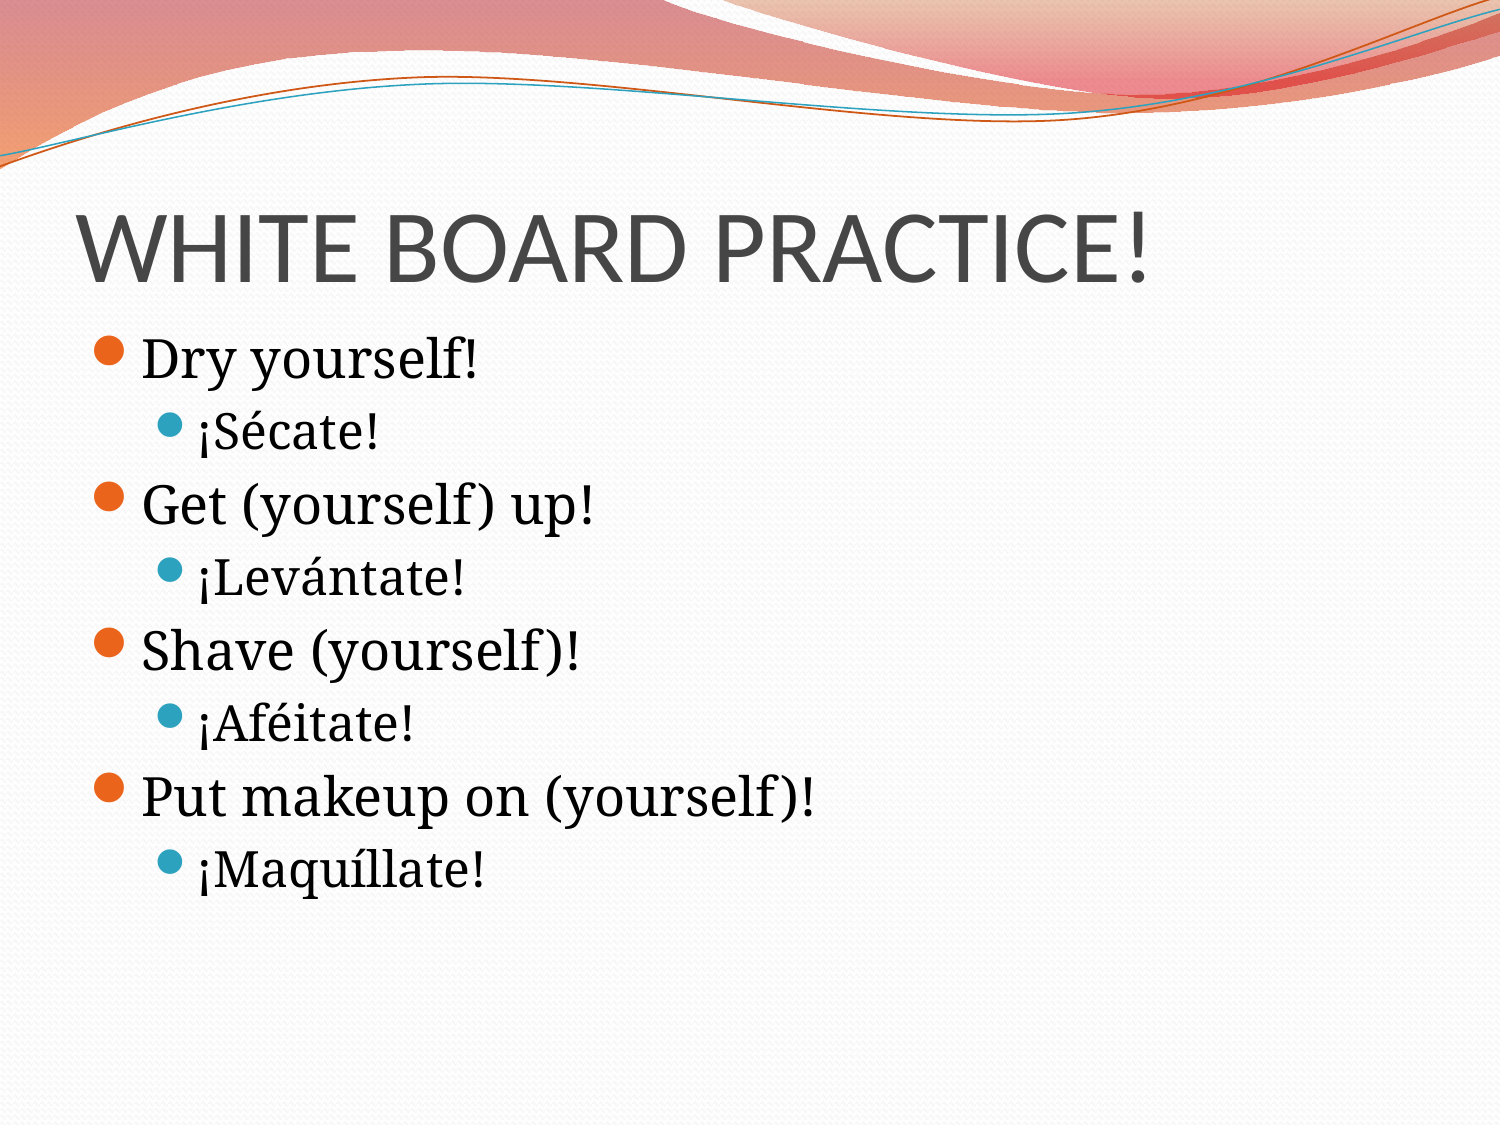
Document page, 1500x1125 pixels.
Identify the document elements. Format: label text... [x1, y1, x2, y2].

title WHITE BOARD PRACTICE! [75, 115, 1425, 303]
list Dry yourself! ¡Sécate! Get (yourself) up! ¡Levántate! Shave (yourself)! ¡Aféitate! Put makeup on (yourself)! ¡Maquíllate! [75, 317, 1425, 1038]
